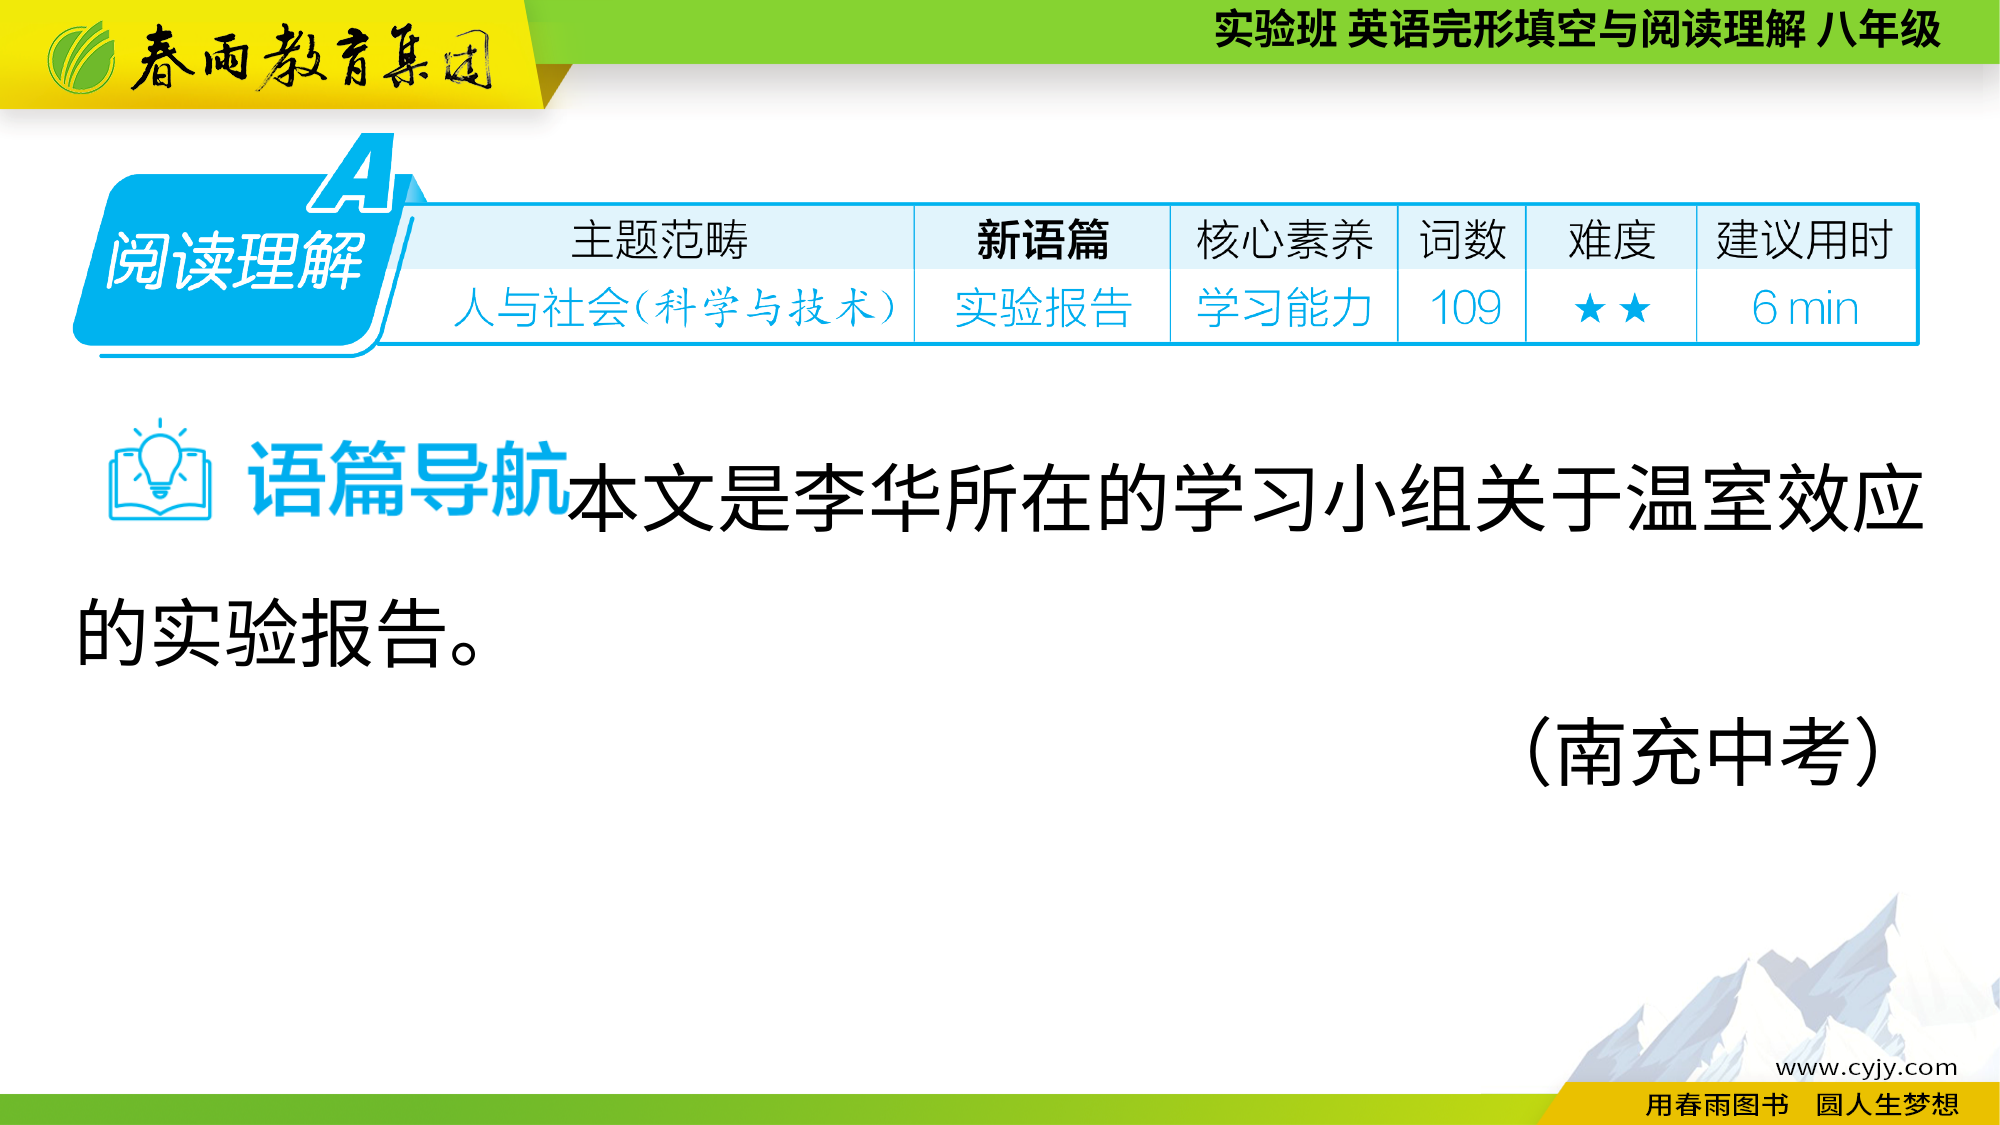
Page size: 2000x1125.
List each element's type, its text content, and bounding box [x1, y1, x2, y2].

text_box 本文是李华所在的学习小组关于温室效应的实验报告。 [59, 398, 1944, 652]
picture [0, 0, 2000, 1125]
text_box （南充中考） [59, 652, 1944, 803]
